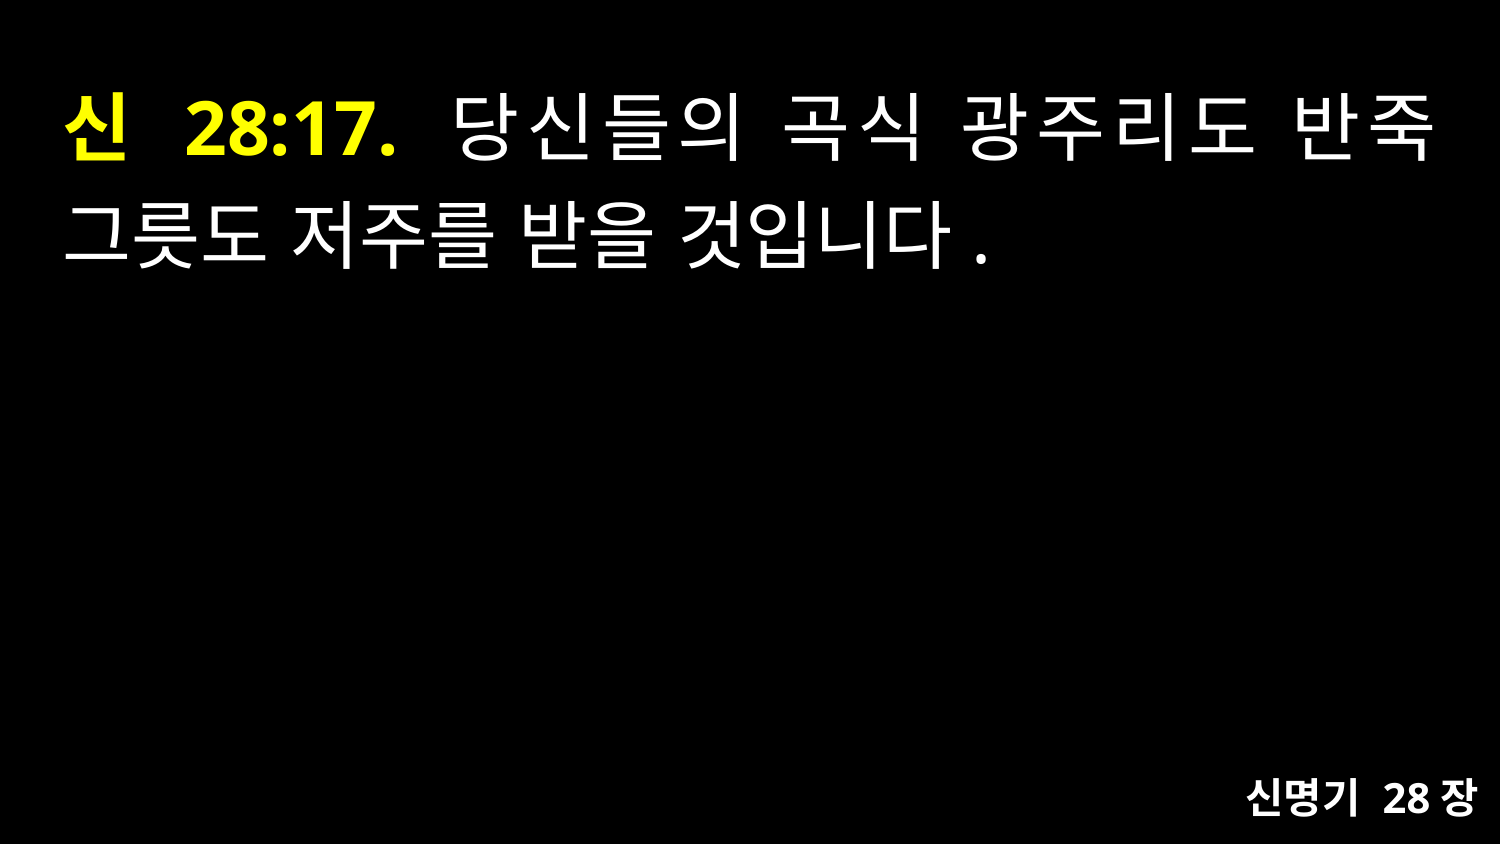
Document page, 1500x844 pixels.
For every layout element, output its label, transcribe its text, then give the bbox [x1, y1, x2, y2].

subtitle 신명기 28장 [916, 770, 1500, 844]
title 신 28:17. 당신들의 곡식 광주리도 반죽 그릇도 저주를 받을 것입니다. [0, 0, 1500, 844]
